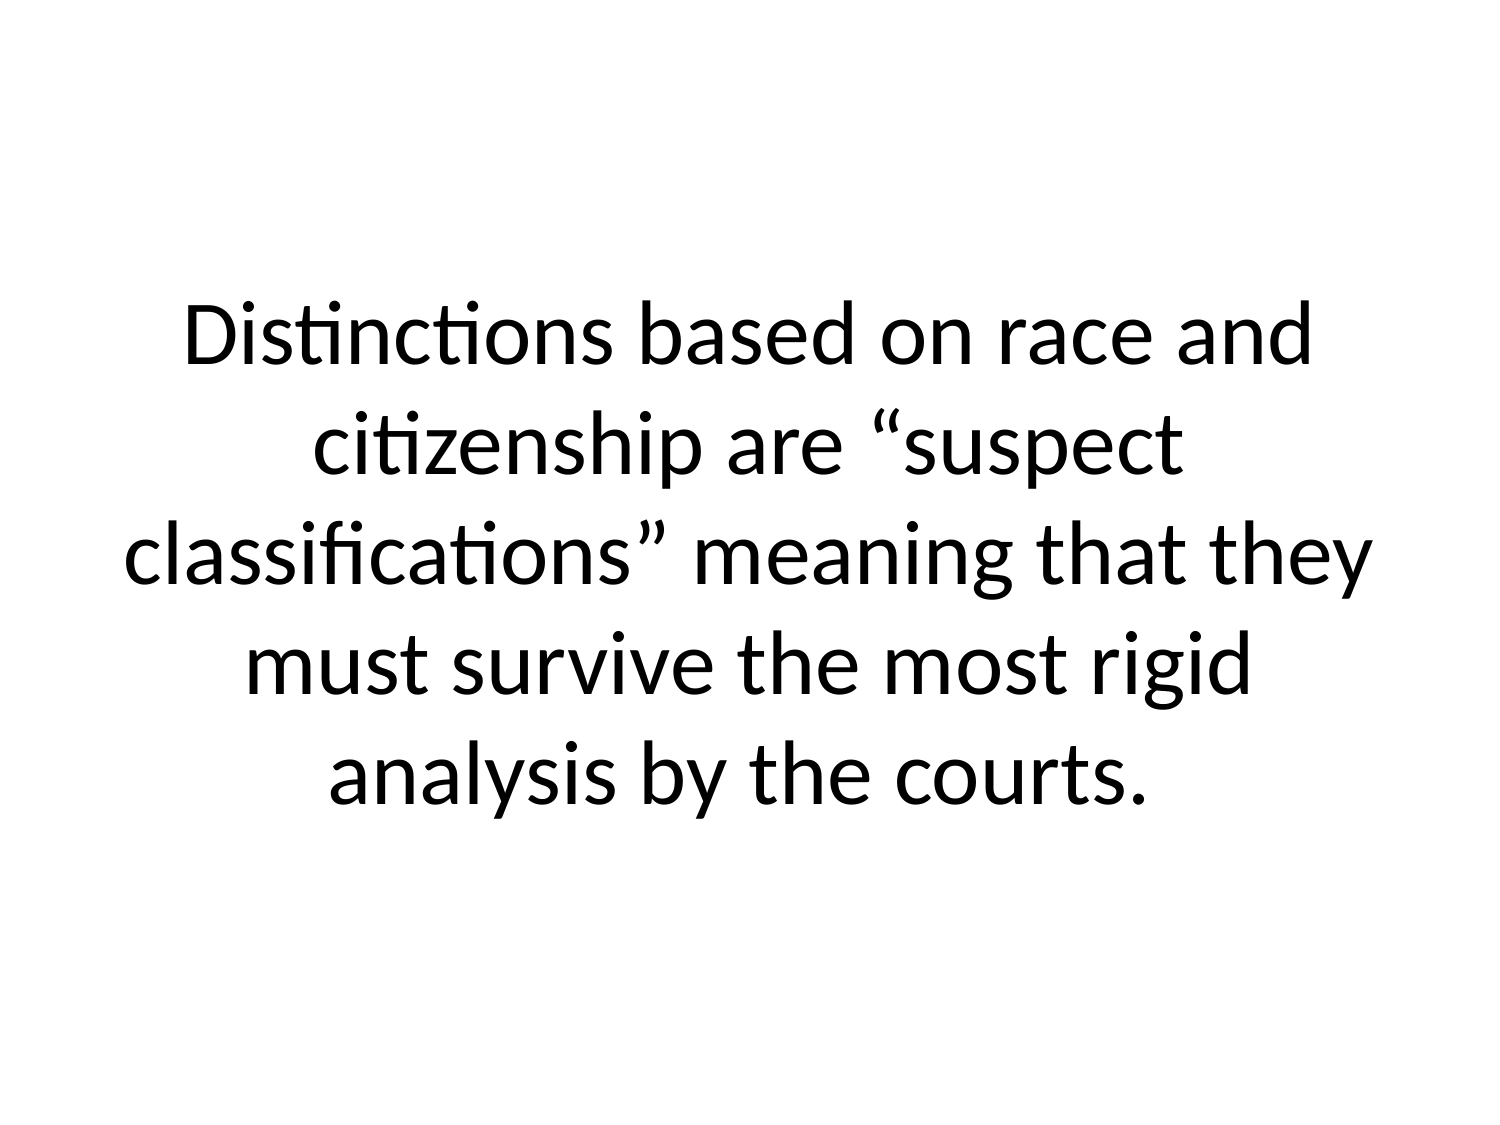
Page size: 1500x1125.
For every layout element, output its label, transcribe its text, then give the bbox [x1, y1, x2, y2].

title Distinctions based on race and citizenship are “suspect classifications” meaning that they must survive the most rigid analysis by the courts. [74, 44, 1426, 1051]
